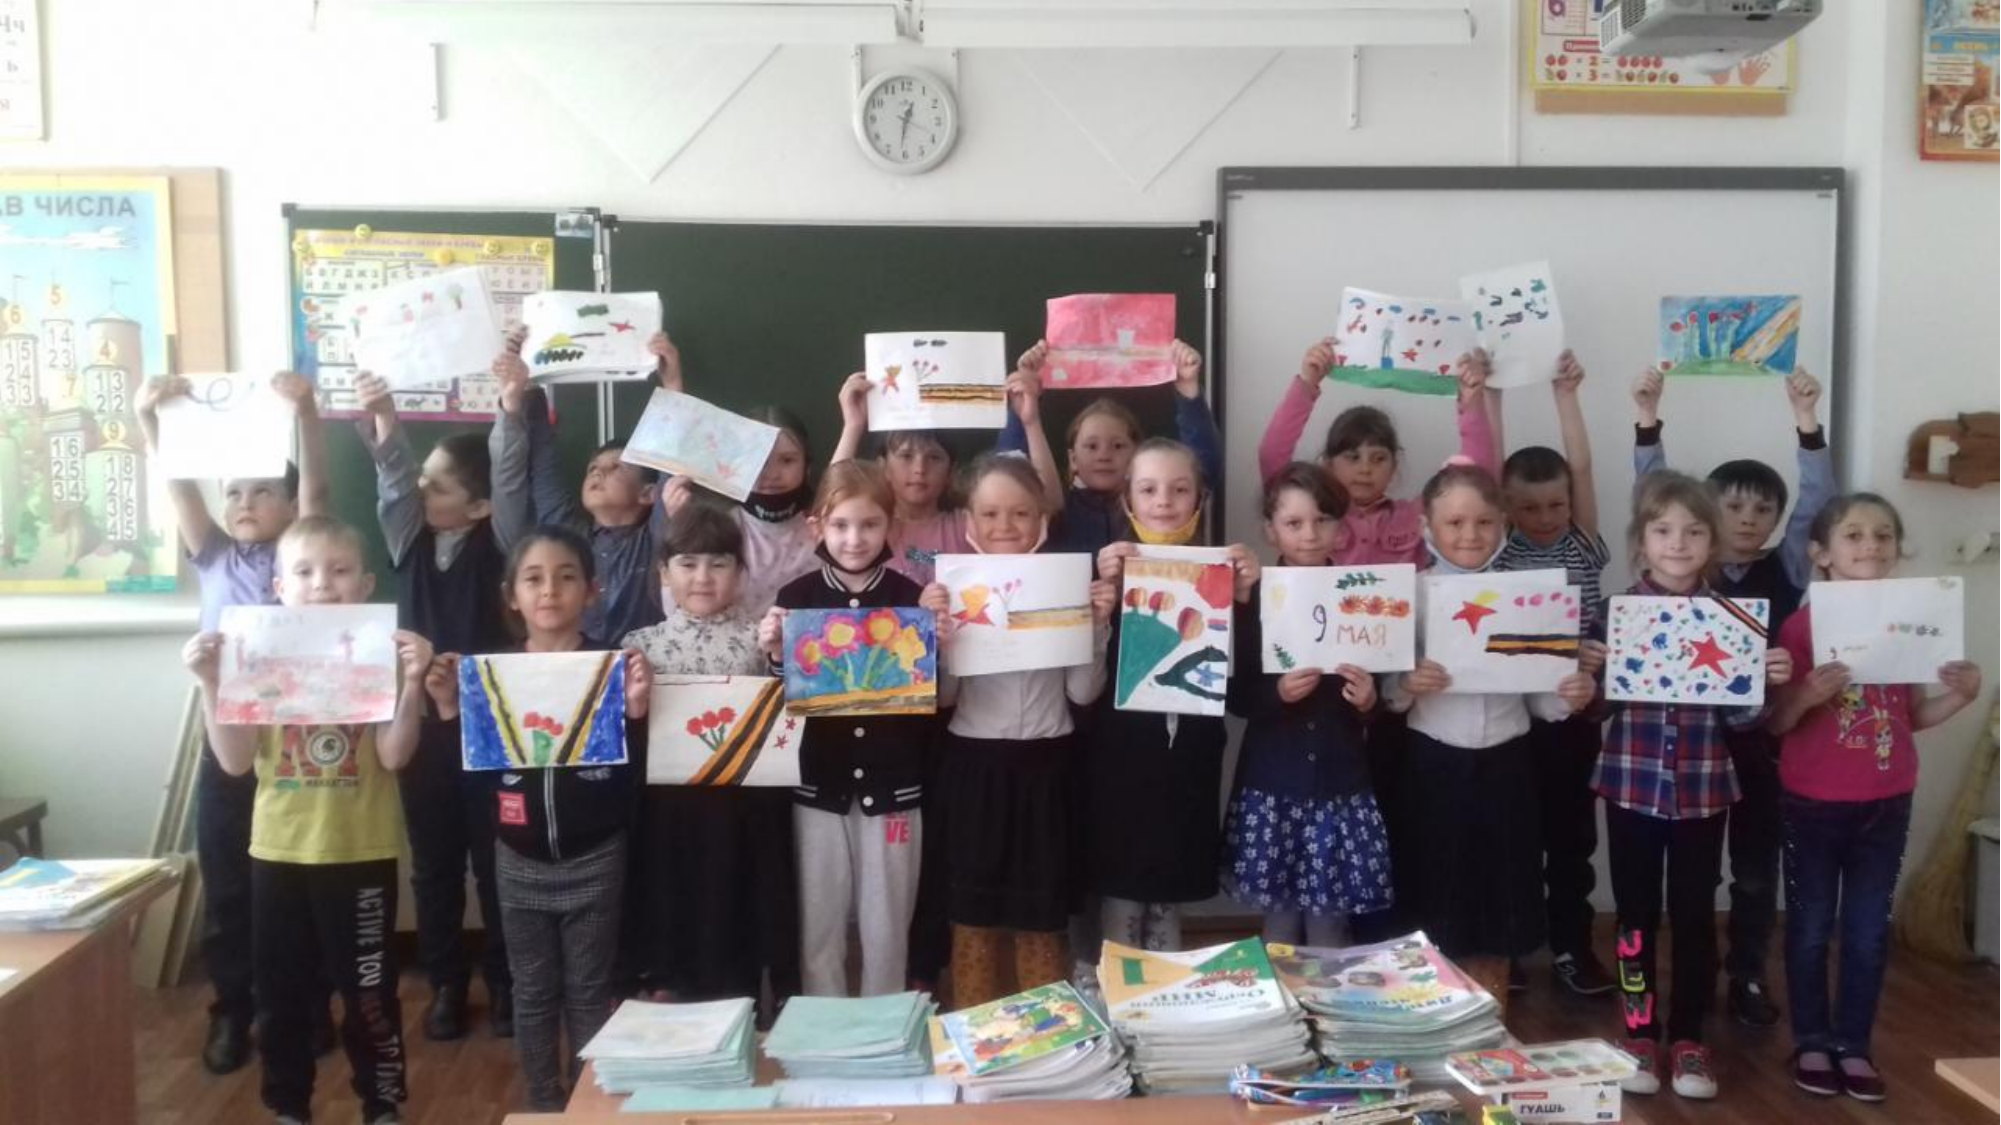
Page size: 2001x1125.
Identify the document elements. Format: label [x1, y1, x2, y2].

list [0, 0, 2000, 1125]
